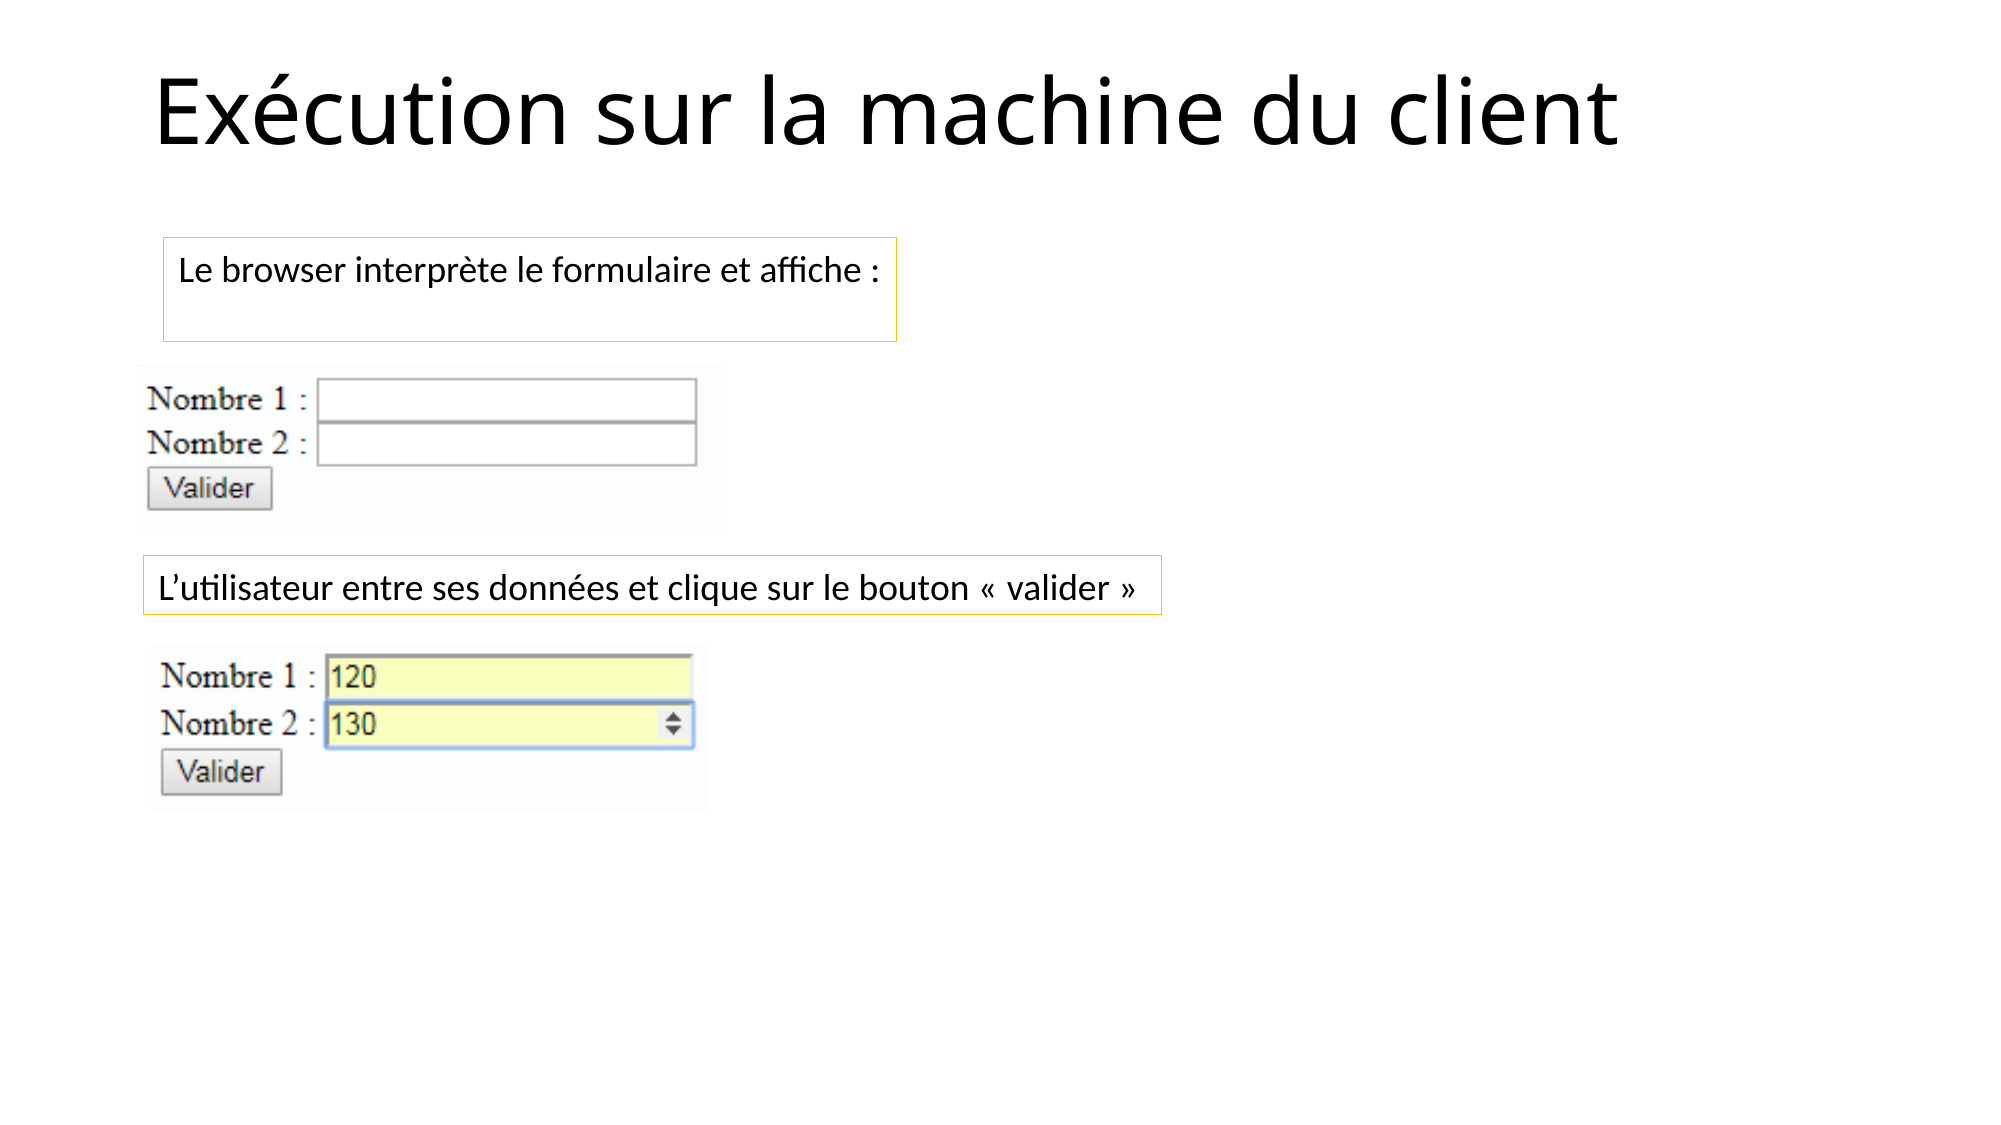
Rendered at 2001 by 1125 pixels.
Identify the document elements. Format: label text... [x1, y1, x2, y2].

text_box Le browser interprète le formulaire et affiche : [163, 237, 897, 342]
picture [151, 643, 707, 812]
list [137, 364, 722, 535]
title Exécution sur la machine du client [137, 5, 1863, 224]
text_box L’utilisateur entre ses données et clique sur le bouton « valider » [143, 555, 1162, 615]
